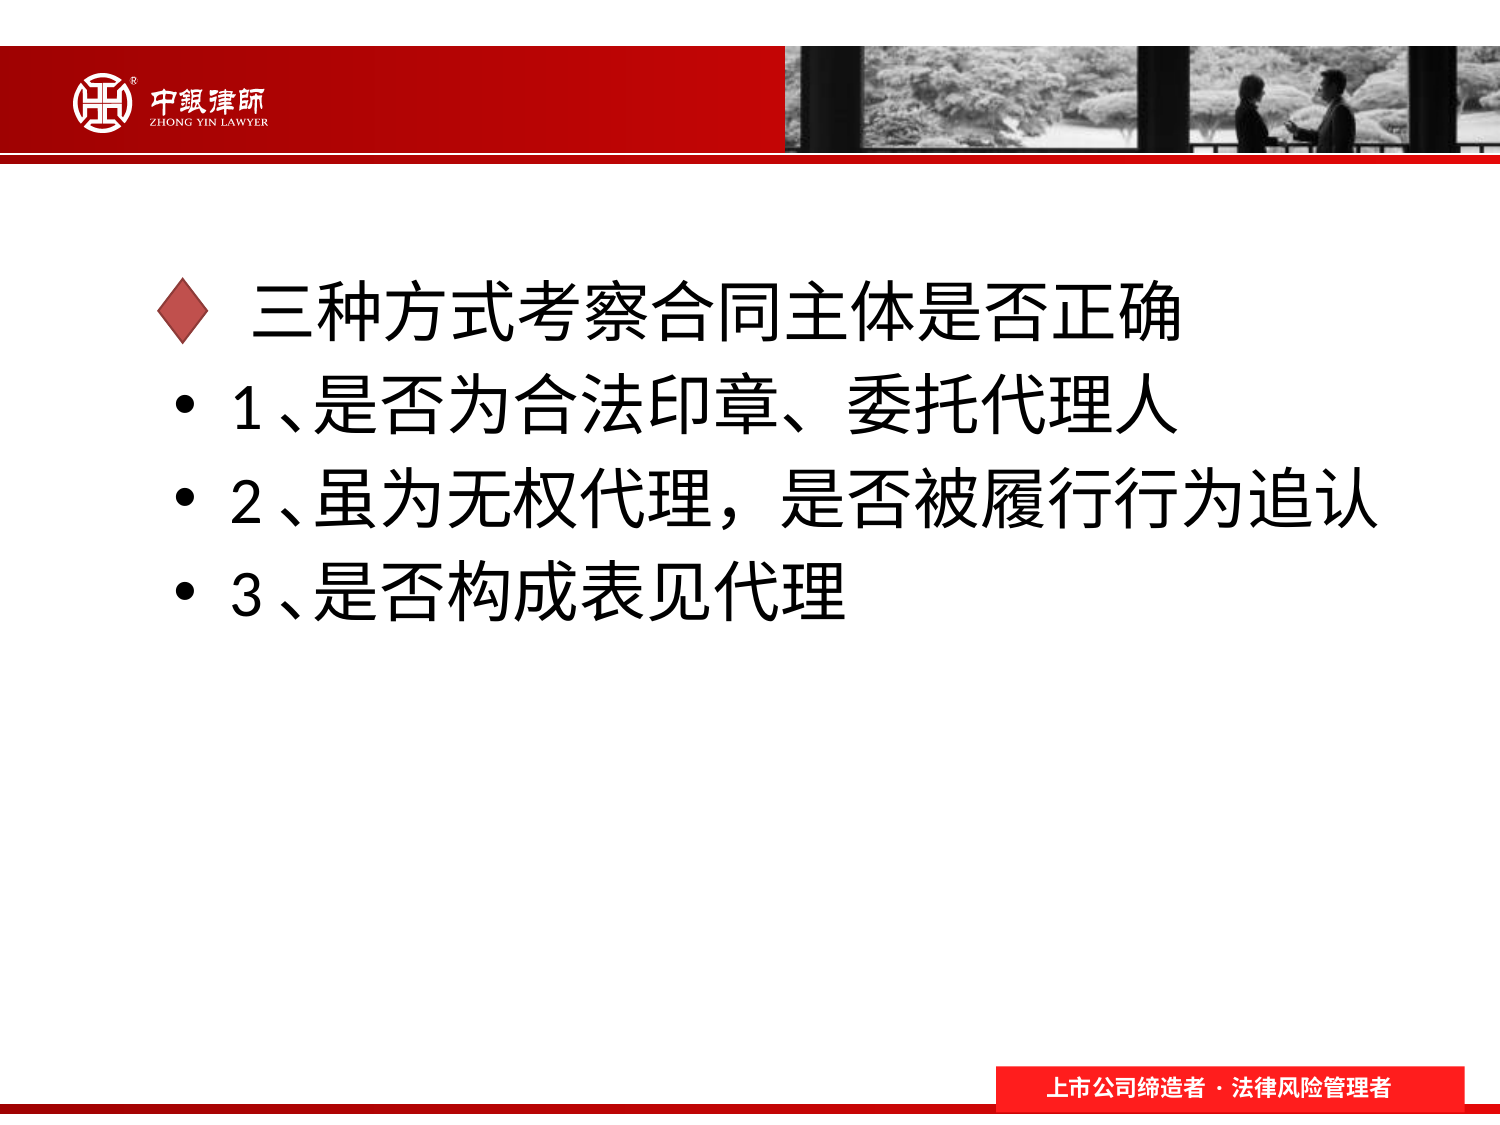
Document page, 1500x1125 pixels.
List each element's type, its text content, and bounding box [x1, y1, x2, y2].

text_box [157, 277, 209, 345]
picture [73, 73, 268, 133]
list 三种方式考察合同主体是否正确 1､是否为合法印章、委托代理人 2､虽为无权代理，是否被履行行为追认 3､是否构成表见代理 [158, 262, 1425, 1005]
